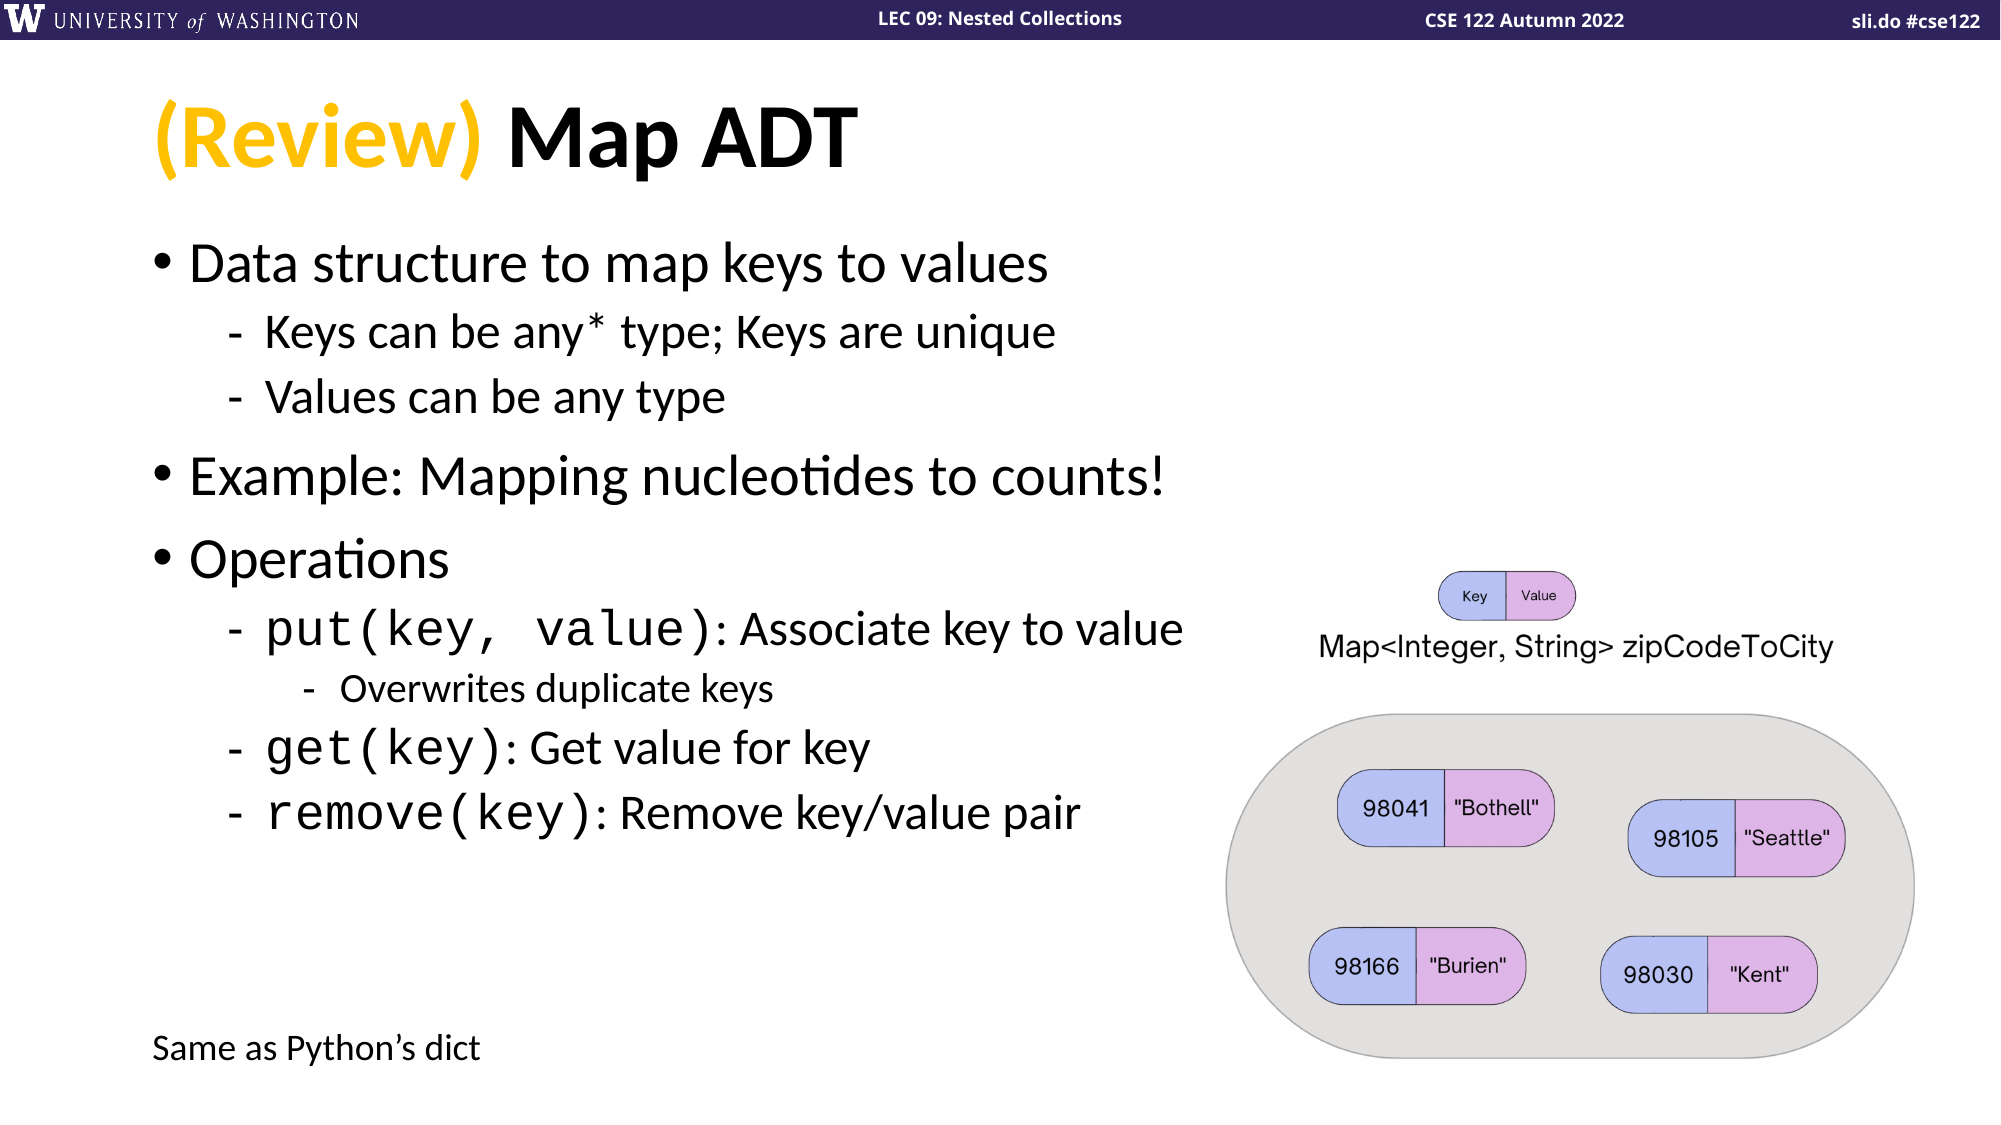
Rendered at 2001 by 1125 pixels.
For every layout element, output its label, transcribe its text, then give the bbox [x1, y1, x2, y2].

title (Review) Map ADT [137, 74, 1863, 200]
list Data structure to map keys to values Keys can be any* type; Keys are unique Values can be any type Example: Mapping nucleotides to counts! Operations put(key, value): Associate key to value Overwrites duplicate keys get(key): Get value for key remove(key): Remove key/value pair Same as Python’s dict [137, 224, 1863, 1091]
picture [4, 4, 358, 33]
picture [1224, 562, 1925, 1072]
